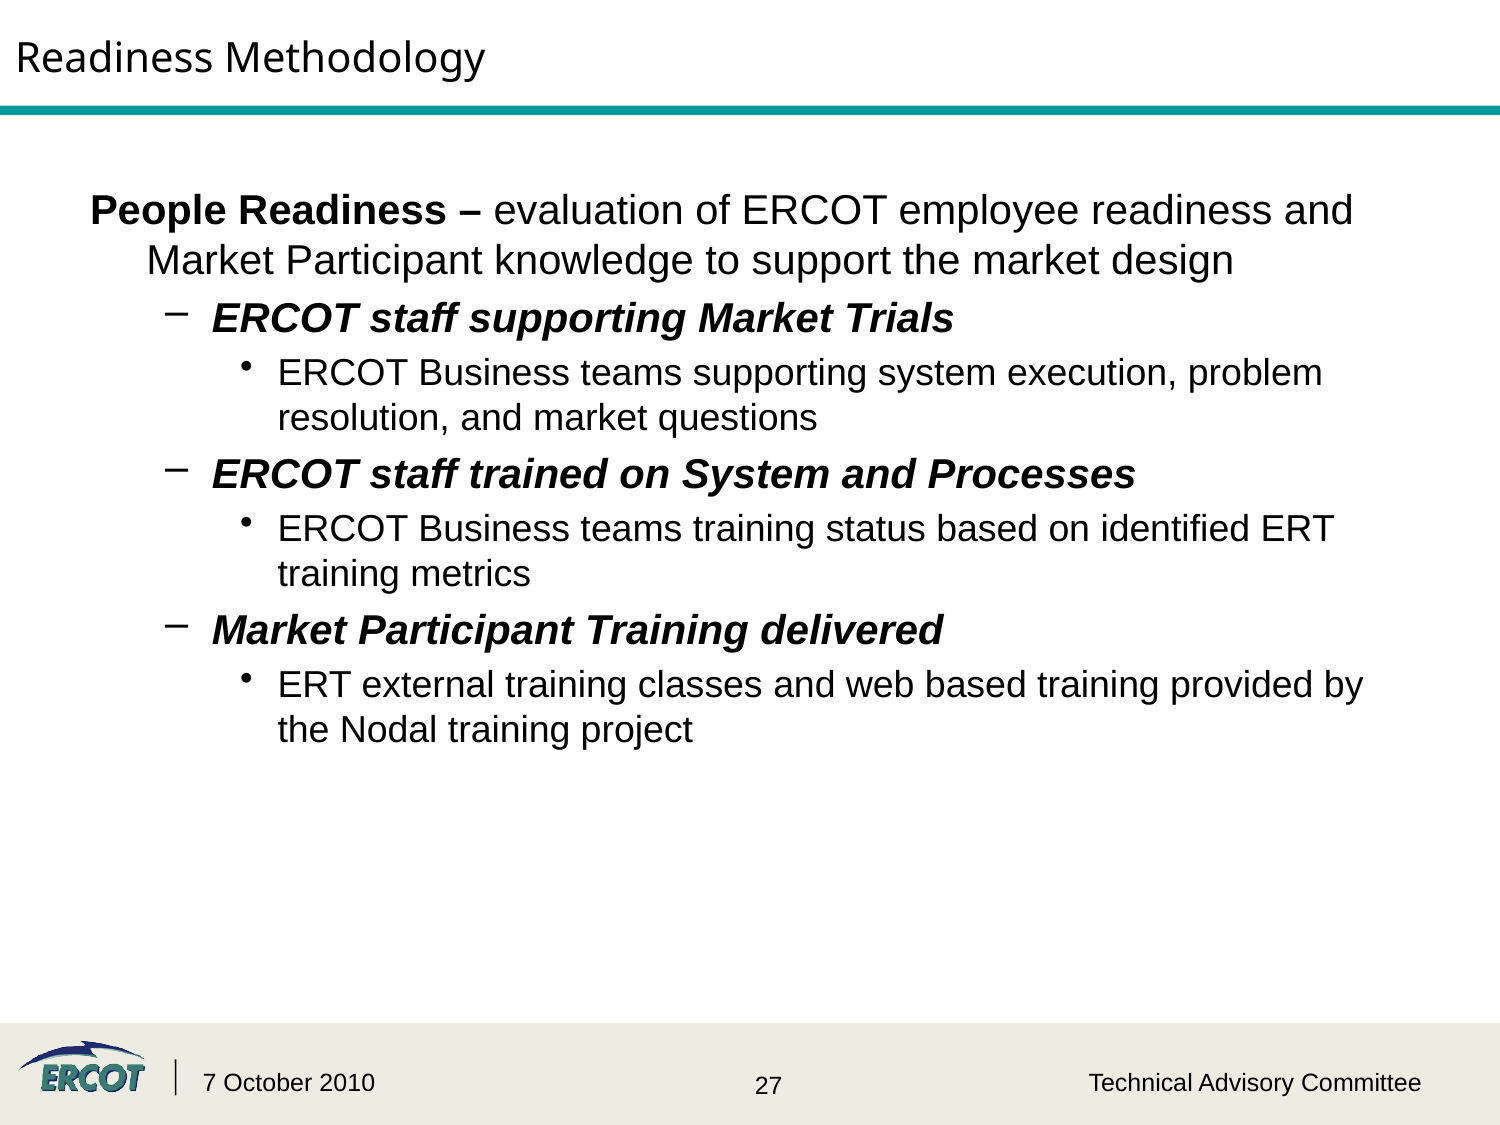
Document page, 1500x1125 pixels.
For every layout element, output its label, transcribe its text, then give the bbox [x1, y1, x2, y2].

title Readiness Methodology [0, 0, 1426, 113]
list People Readiness – evaluation of ERCOT employee readiness and Market Participant knowledge to support the market design ERCOT staff supporting Market Trials ERCOT Business teams supporting system execution, problem resolution, and market questions ERCOT staff trained on System and Processes ERCOT Business teams training status based on identified ERT training metrics Market Participant Training delivered ERT external training classes and web based training provided by the Nodal training project [74, 174, 1426, 951]
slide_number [187, 1059, 538, 1125]
footer Technical Advisory Committee [1024, 1059, 1438, 1125]
picture [10, 1031, 151, 1111]
